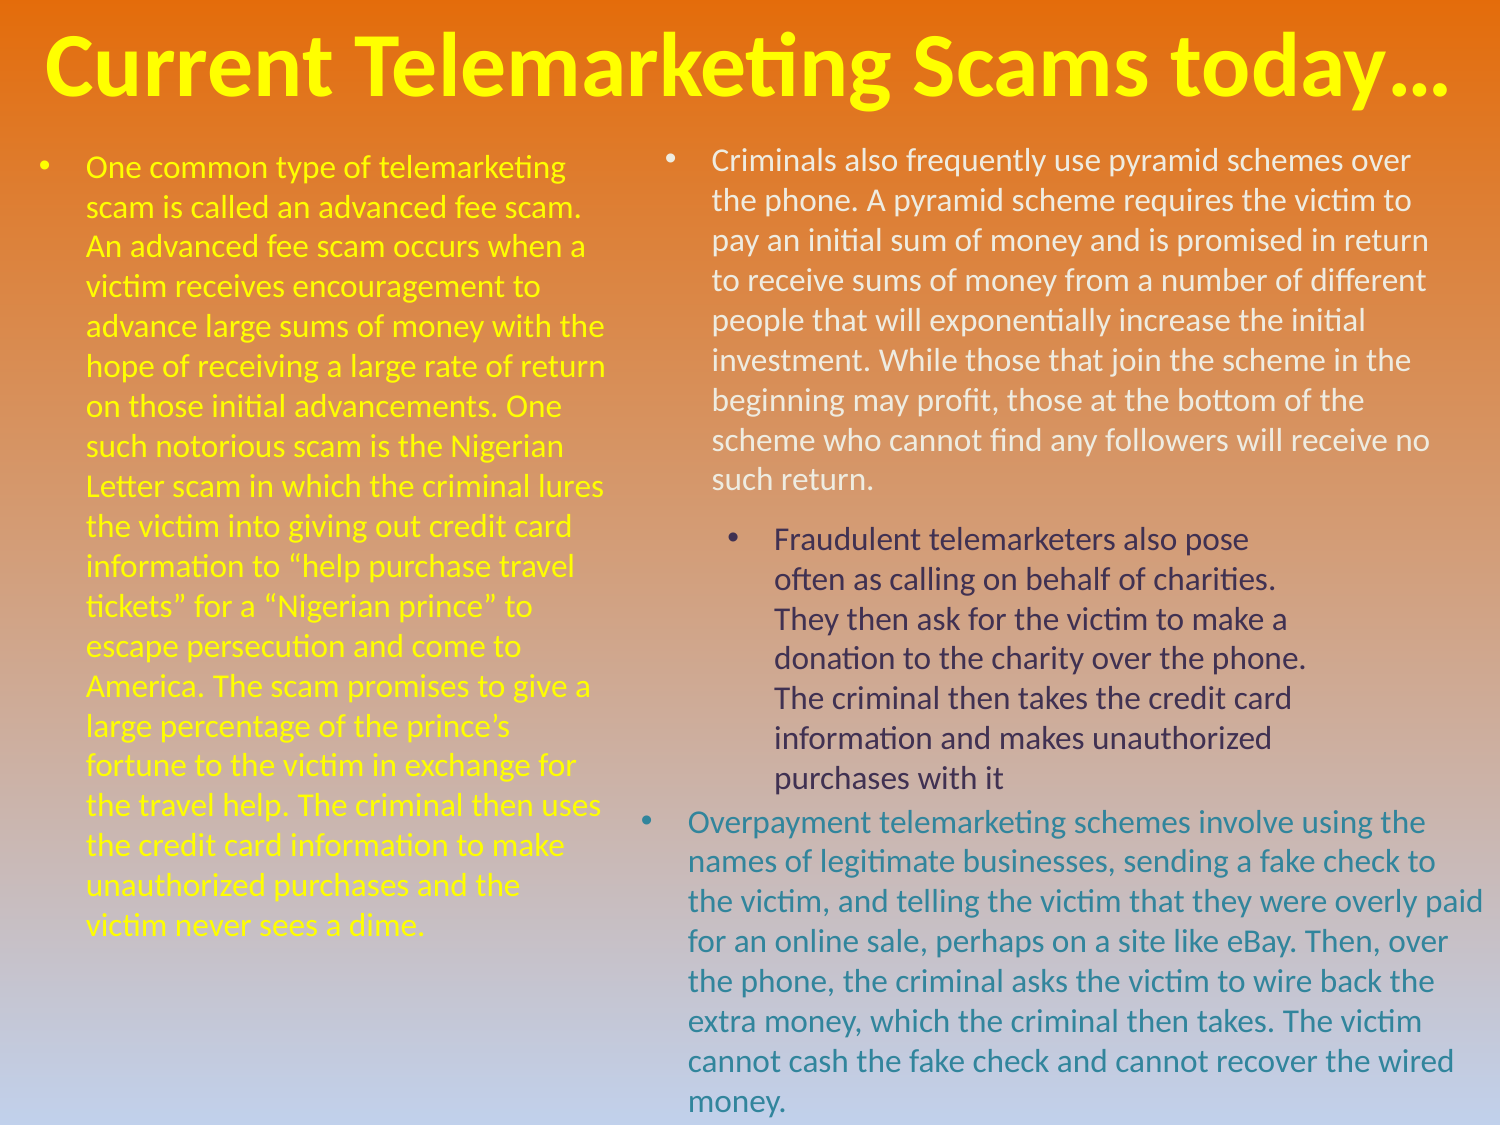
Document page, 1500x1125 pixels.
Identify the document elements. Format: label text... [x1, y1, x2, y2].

text_box Current Telemarketing Scams today… [30, 0, 1470, 122]
text_box Overpayment telemarketing schemes involve using the names of legitimate businesses, sending a fake check to the victim, and telling the victim that they were overly paid for an online sale, perhaps on a site like eBay. Then, over the phone, the criminal asks the victim to wire back the extra money, which the criminal then takes. The victim cannot cash the fake check and cannot recover the wired money. [626, 792, 1500, 1125]
text_box Criminals also frequently use pyramid schemes over the phone. A pyramid scheme requires the victim to pay an initial sum of money and is promised in return to receive sums of money from a number of different people that will exponentially increase the initial investment. While those that join the scheme in the beginning may profit, those at the bottom of the scheme who cannot find any followers will receive no such return. [650, 130, 1450, 505]
text_box Fraudulent telemarketers also pose often as calling on behalf of charities. They then ask for the victim to make a donation to the charity over the phone. The criminal then takes the credit card information and makes unauthorized purchases with it [712, 509, 1338, 792]
text_box One common type of telemarketing scam is called an advanced fee scam. An advanced fee scam occurs when a victim receives encouragement to advance large sums of money with the hope of receiving a large rate of return on those initial advancements. One such notorious scam is the Nigerian Letter scam in which the criminal lures the victim into giving out credit card information to “help purchase travel tickets” for a “Nigerian prince” to escape persecution and come to America. The scam promises to give a large percentage of the prince’s fortune to the victim in exchange for the travel help. The criminal then uses the credit card information to make unauthorized purchases and the victim never sees a dime. [24, 137, 625, 951]
